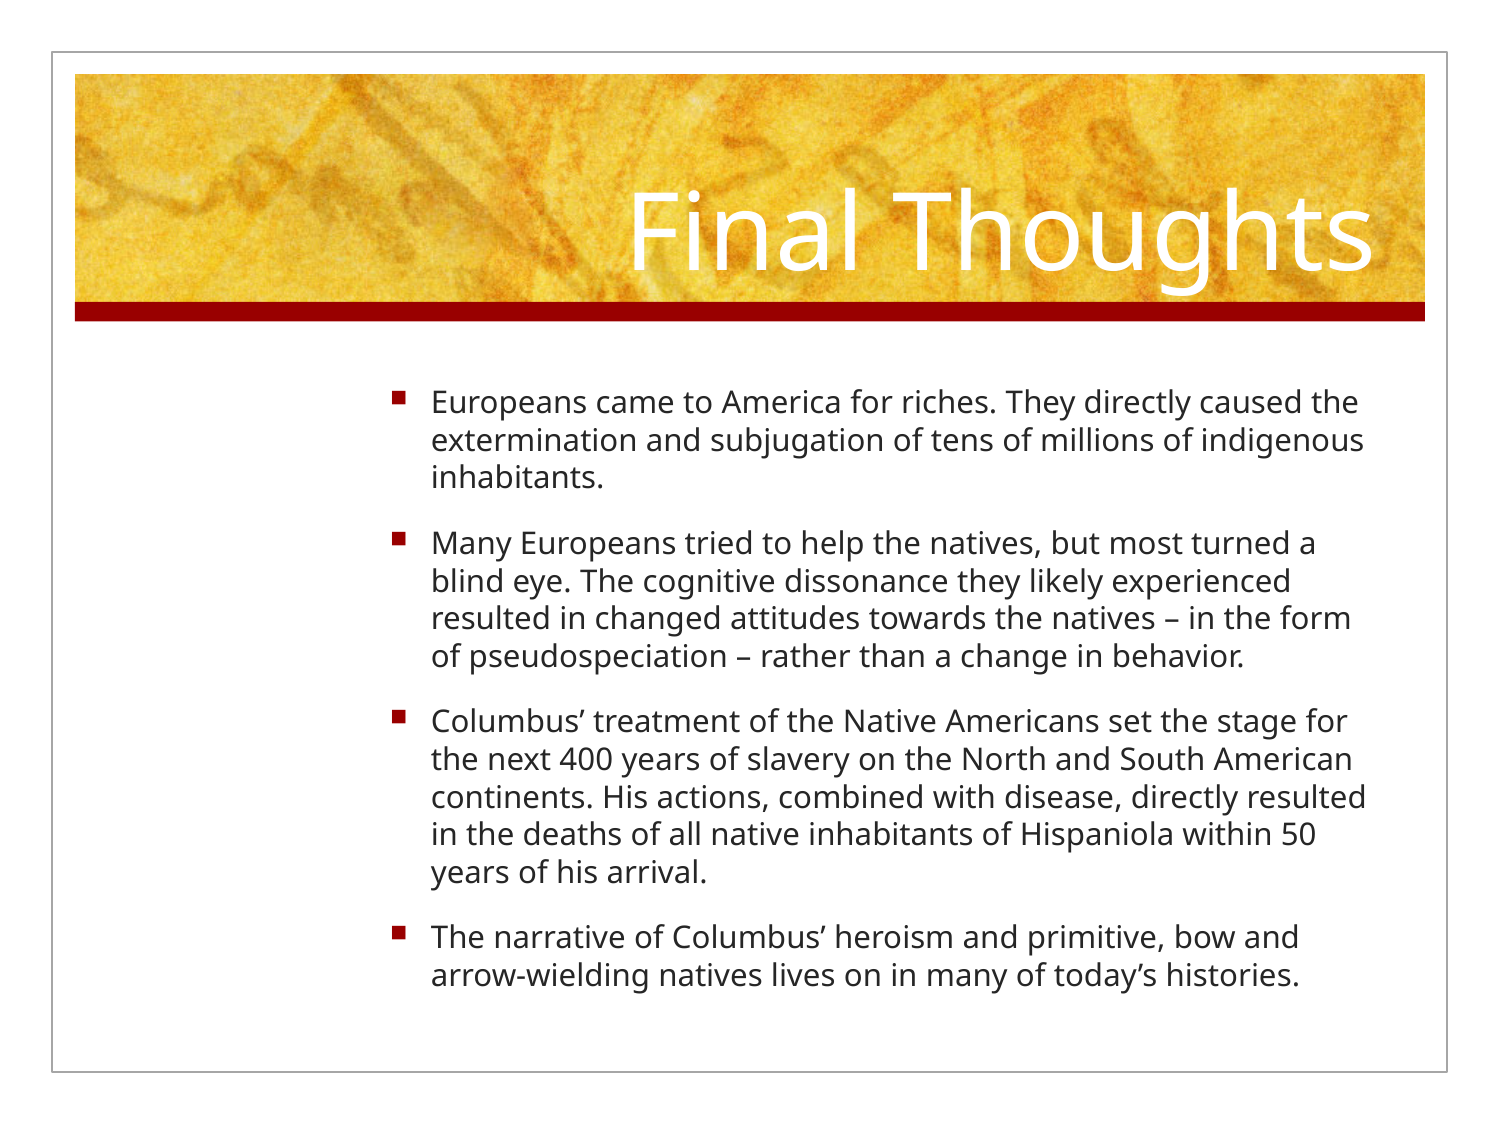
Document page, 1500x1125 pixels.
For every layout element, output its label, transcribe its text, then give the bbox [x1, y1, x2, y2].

title Final Thoughts [108, 74, 1392, 292]
list Europeans came to America for riches. They directly caused the extermination and subjugation of tens of millions of indigenous inhabitants. Many Europeans tried to help the natives, but most turned a blind eye. The cognitive dissonance they likely experienced resulted in changed attitudes towards the natives – in the form of pseudospeciation – rather than a change in behavior. Columbus’ treatment of the Native Americans set the stage for the next 400 years of slavery on the North and South American continents. His actions, combined with disease, directly resulted in the deaths of all native inhabitants of Hispaniola within 50 years of his arrival. The narrative of Columbus’ heroism and primitive, bow and arrow-wielding natives lives on in many of today’s histories. [375, 375, 1392, 1005]
picture [75, 74, 1425, 301]
